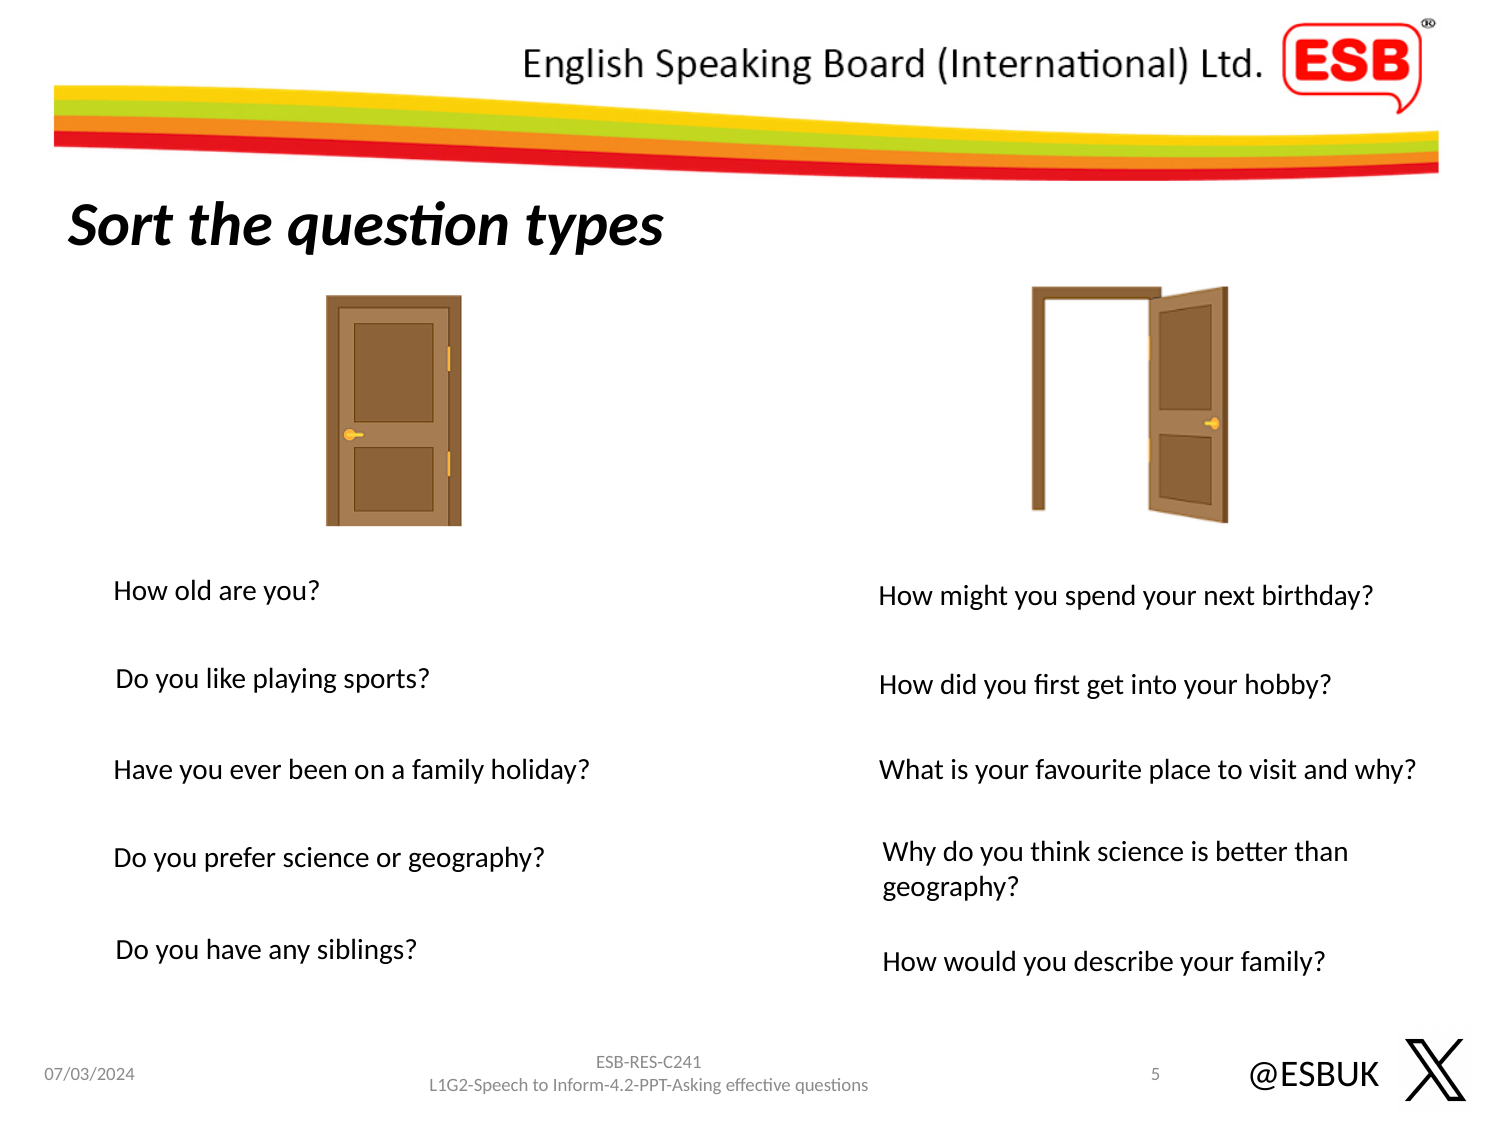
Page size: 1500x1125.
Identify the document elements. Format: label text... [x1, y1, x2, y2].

footer ESB-RES-C241 L1G2-Speech to Inform-4.2-PPT-Asking effective questions [395, 1042, 902, 1103]
picture [1397, 1026, 1478, 1114]
text_box How would you describe your family? [867, 935, 1454, 985]
picture [316, 283, 475, 534]
text_box How old are you? [98, 563, 433, 614]
picture [997, 266, 1264, 556]
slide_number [29, 1042, 367, 1103]
text_box Do you prefer science or geography? [98, 830, 628, 881]
title Sort the question types [53, 183, 1347, 267]
text_box Why do you think science is better than geography? [867, 824, 1454, 910]
picture [0, 0, 1500, 189]
text_box Have you ever been on a family holiday? [98, 743, 849, 793]
text_box What is your favourite place to visit and why? [864, 743, 1451, 793]
text_box Do you have any siblings? [100, 922, 550, 973]
text_box How might you spend your next birthday? [863, 569, 1401, 620]
slide_number 5 [930, 1042, 1176, 1103]
text_box Do you like playing sports? [100, 652, 572, 703]
text_box How did you first get into your hobby? [864, 657, 1451, 708]
